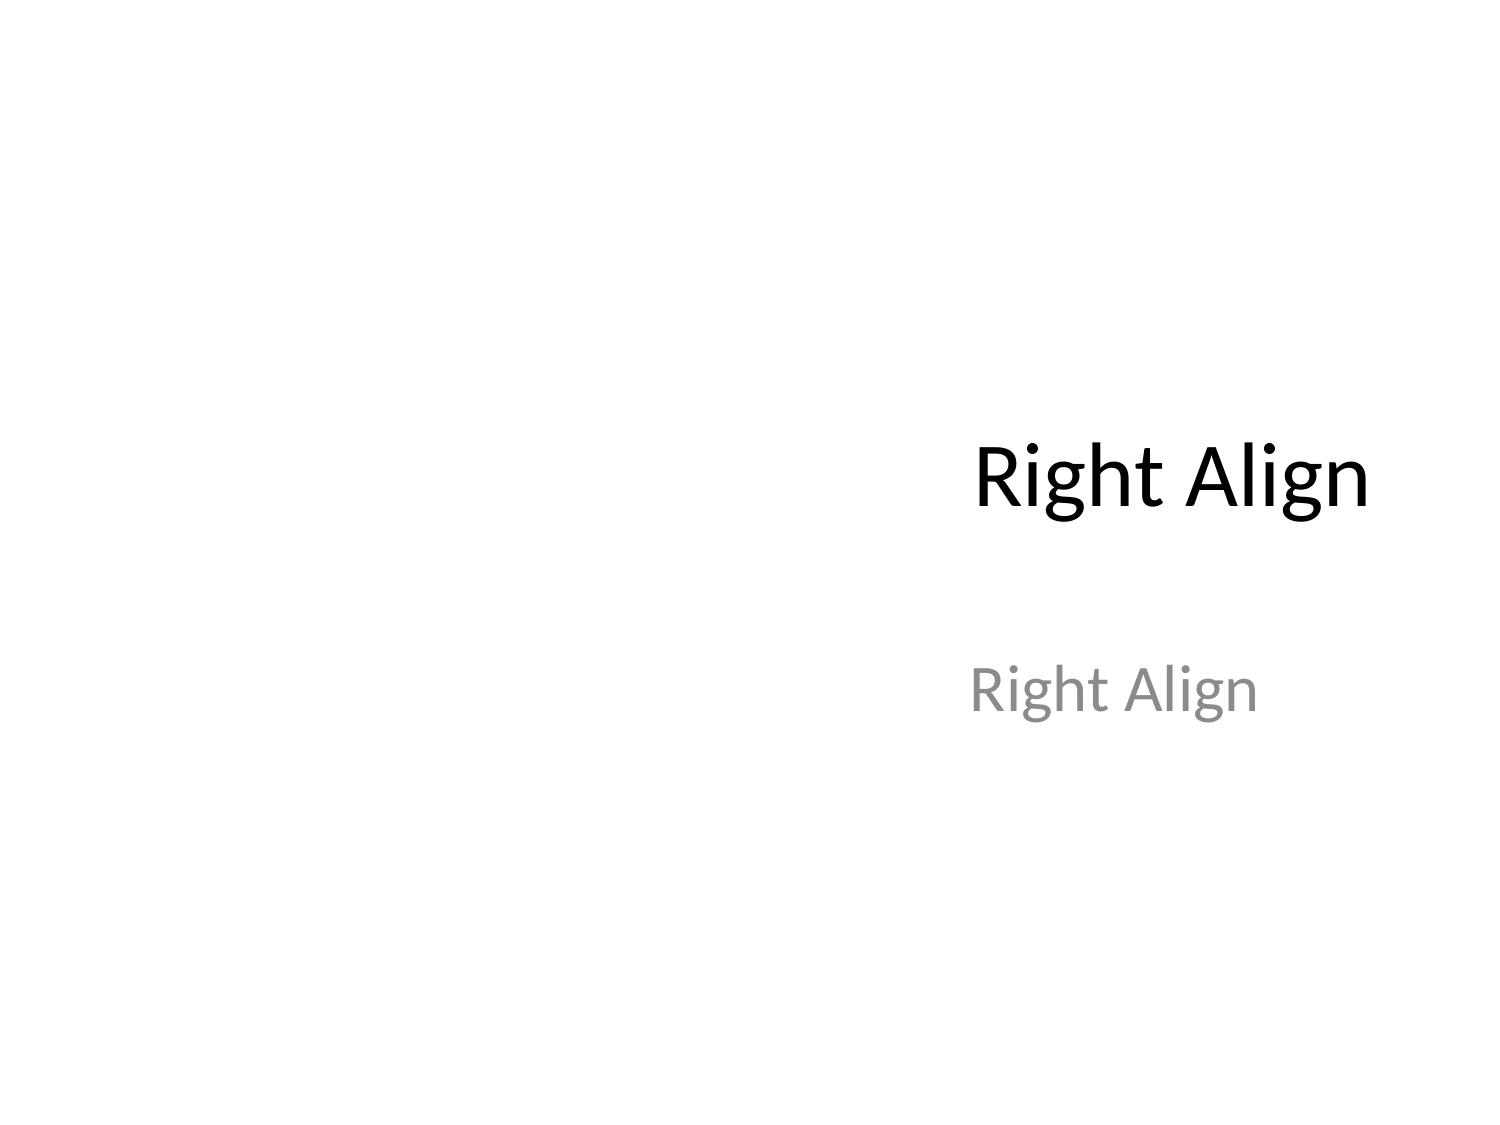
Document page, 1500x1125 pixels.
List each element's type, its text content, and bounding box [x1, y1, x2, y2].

subtitle Right Align [225, 637, 1275, 925]
title Right Align [112, 349, 1388, 591]
